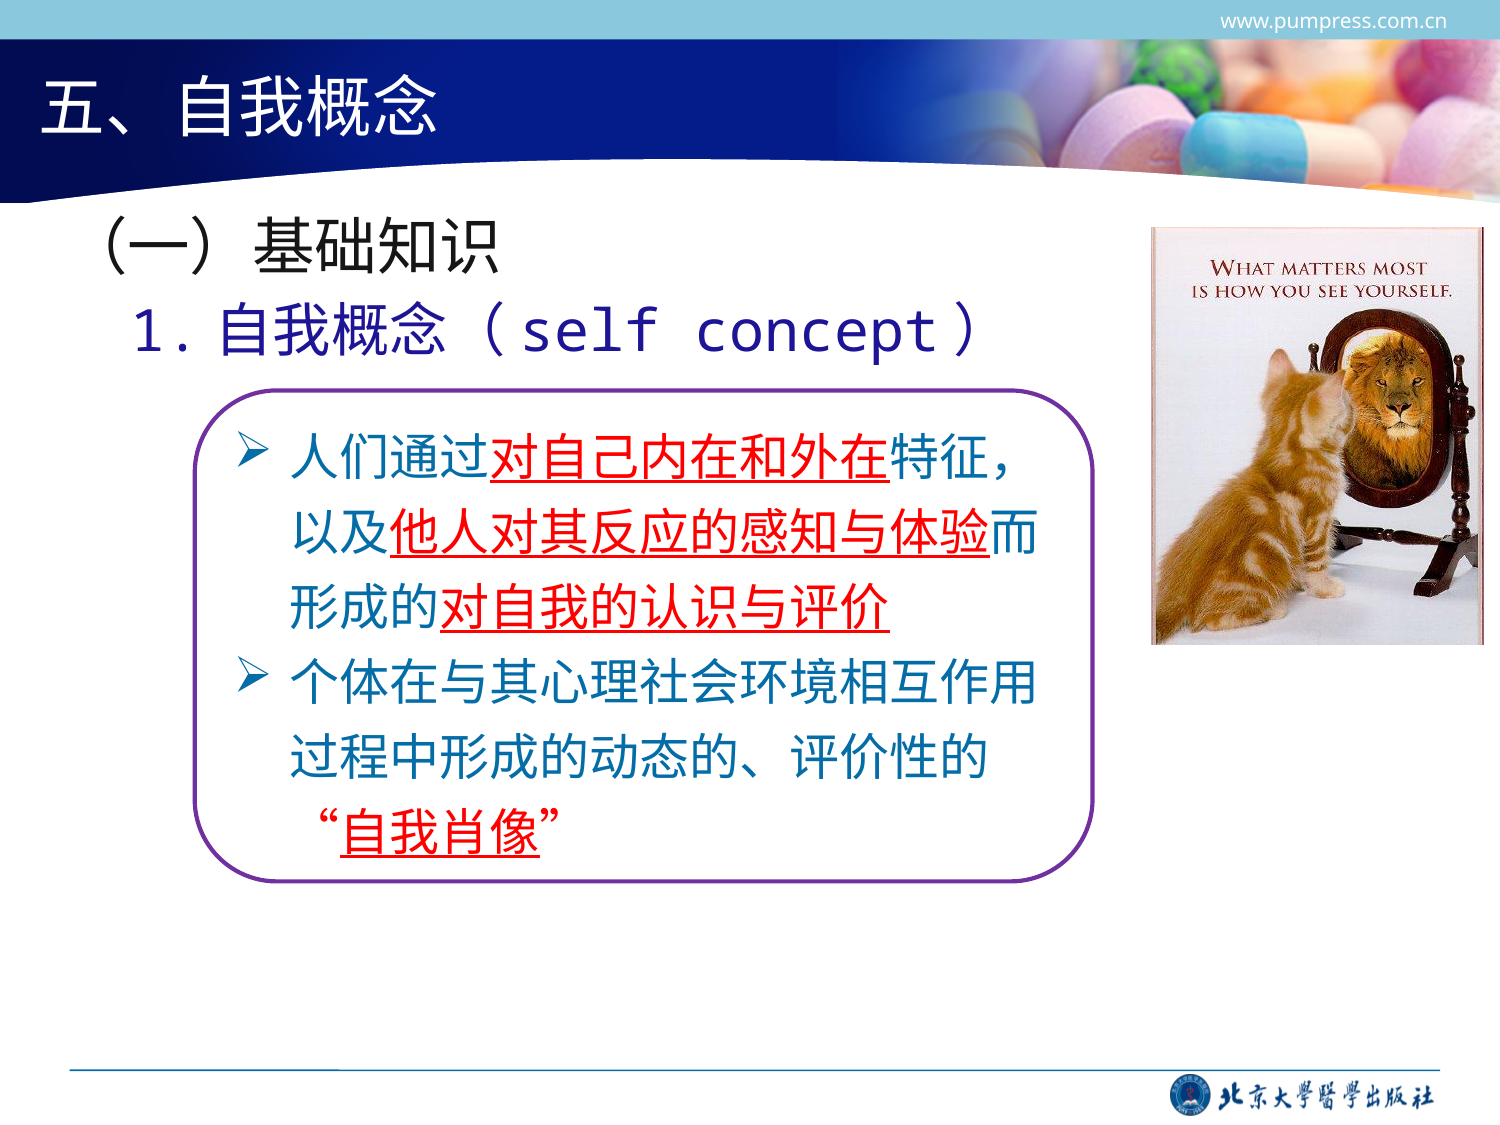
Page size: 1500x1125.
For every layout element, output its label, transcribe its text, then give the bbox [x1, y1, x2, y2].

picture [1170, 1074, 1436, 1118]
title 五、自我概念 [23, 58, 1349, 152]
picture [1151, 227, 1484, 645]
picture [0, 40, 1500, 203]
text_box 人们通过对自己内在和外在特征，以及他人对其反应的感知与体验而形成的对自我的认识与评价 个体在与其心理社会环境相互作用过程中形成的动态的、评价性的“自我肖像” [192, 388, 1095, 884]
slide_number www.pumpress.com.cn [1024, 0, 1463, 38]
list （一）基础知识 1.自我概念（self concept） [49, 198, 1463, 1026]
